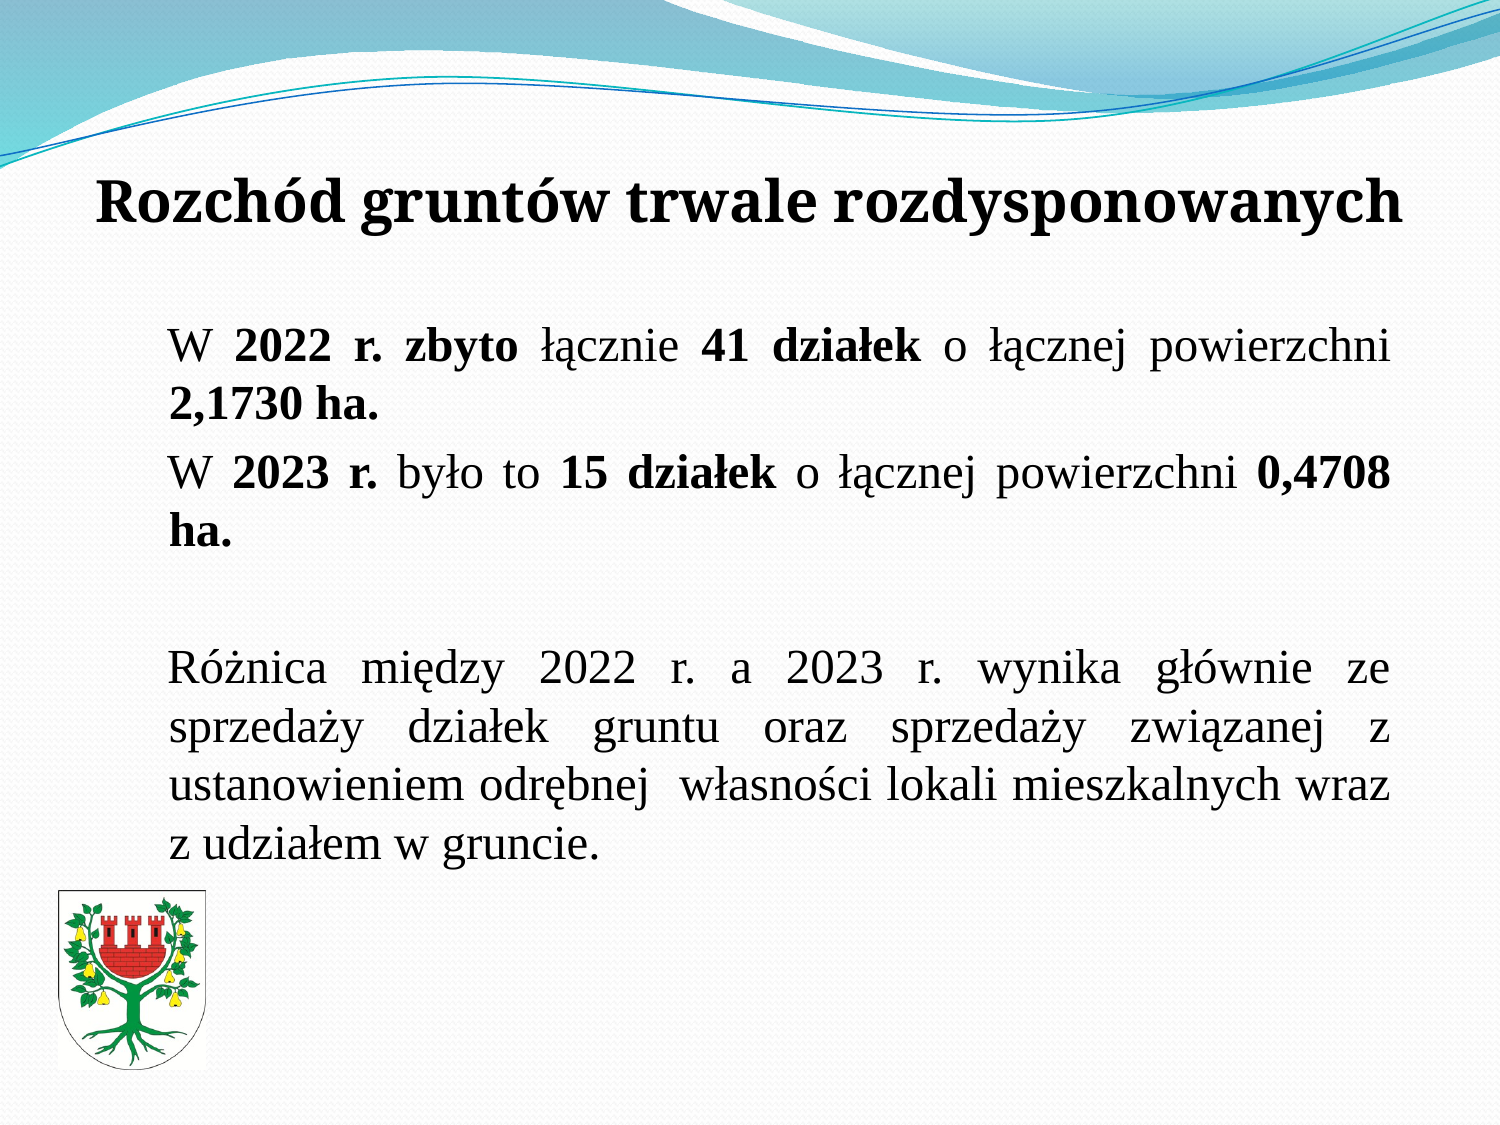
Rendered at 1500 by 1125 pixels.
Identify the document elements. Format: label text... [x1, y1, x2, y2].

picture [58, 890, 206, 1070]
list W 2022 r. zbyto łącznie 41 działek o łącznej powierzchni 2,1730 ha. W 2023 r. było to 15 działek o łącznej powierzchni 0,4708 ha. Różnica między 2022 r. a 2023 r. wynika głównie ze sprzedaży działek gruntu oraz sprzedaży związanej z ustanowieniem odrębnej własności lokali mieszkalnych wraz z udziałem w gruncie. [152, 304, 1407, 878]
title Rozchód gruntów trwale rozdysponowanych [75, 115, 1425, 235]
